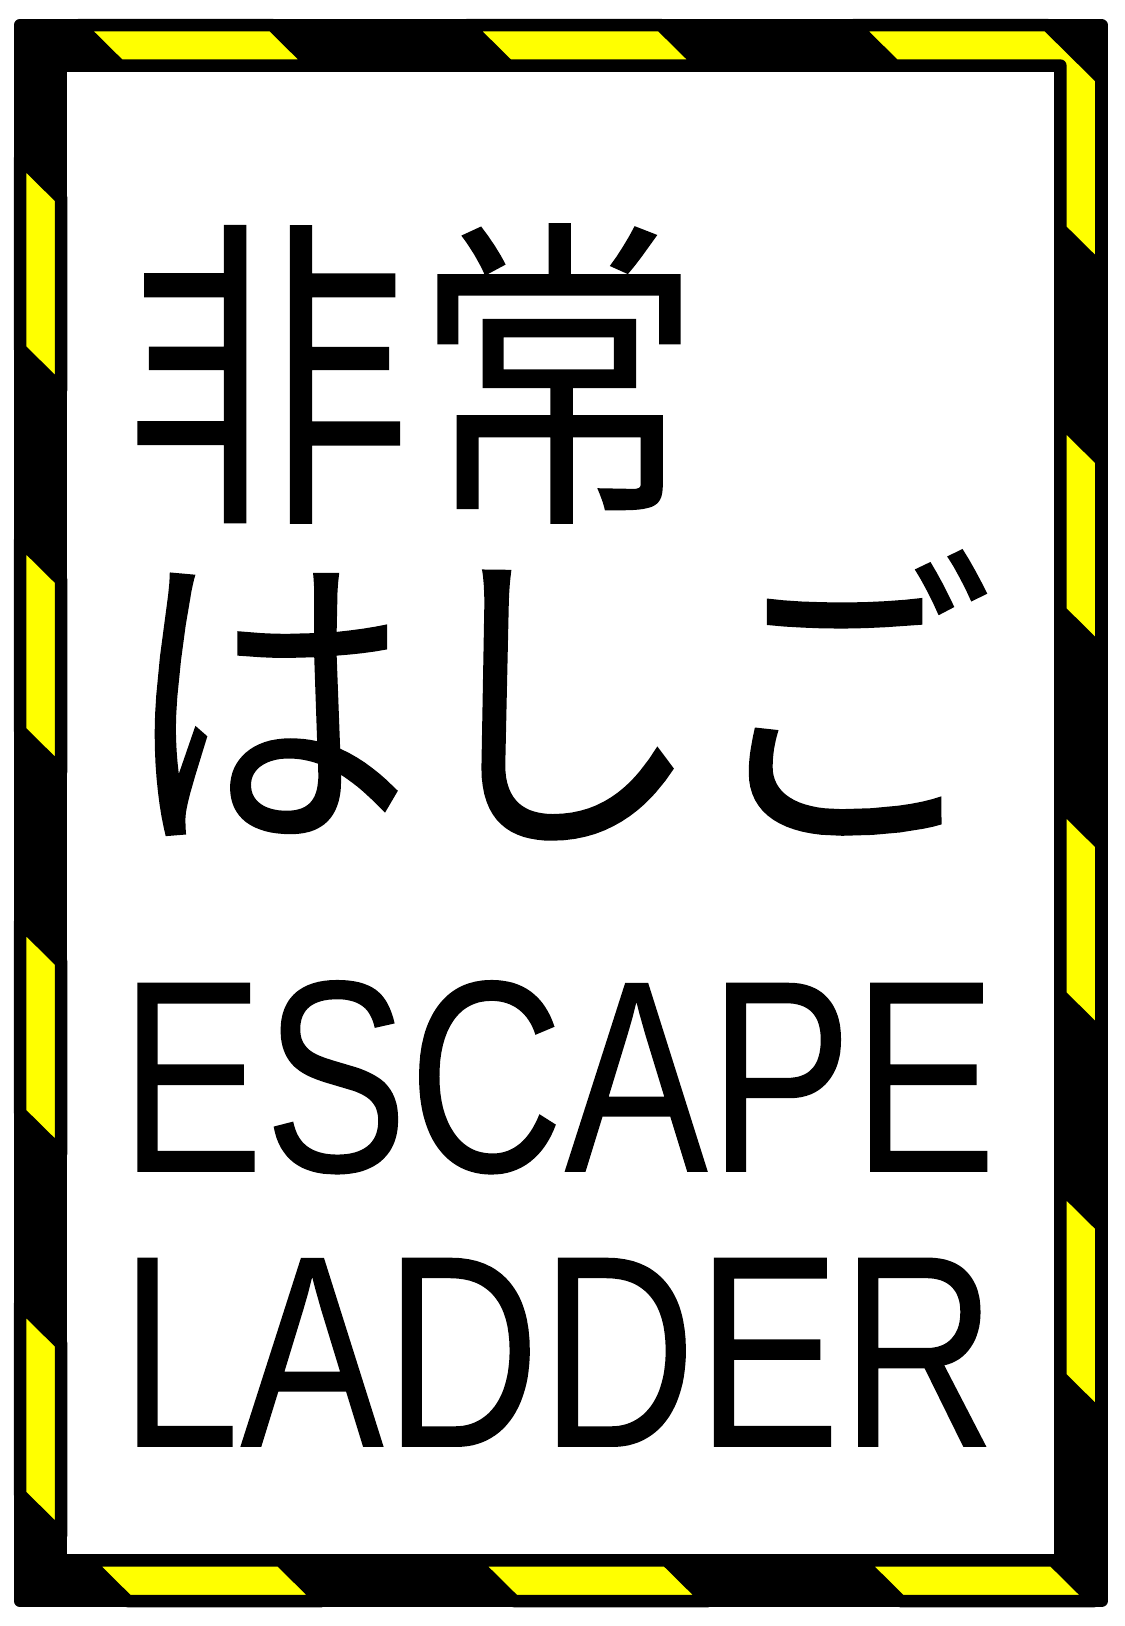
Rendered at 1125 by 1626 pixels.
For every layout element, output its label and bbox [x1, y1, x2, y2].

text_box [0, 272, 1125, 1354]
